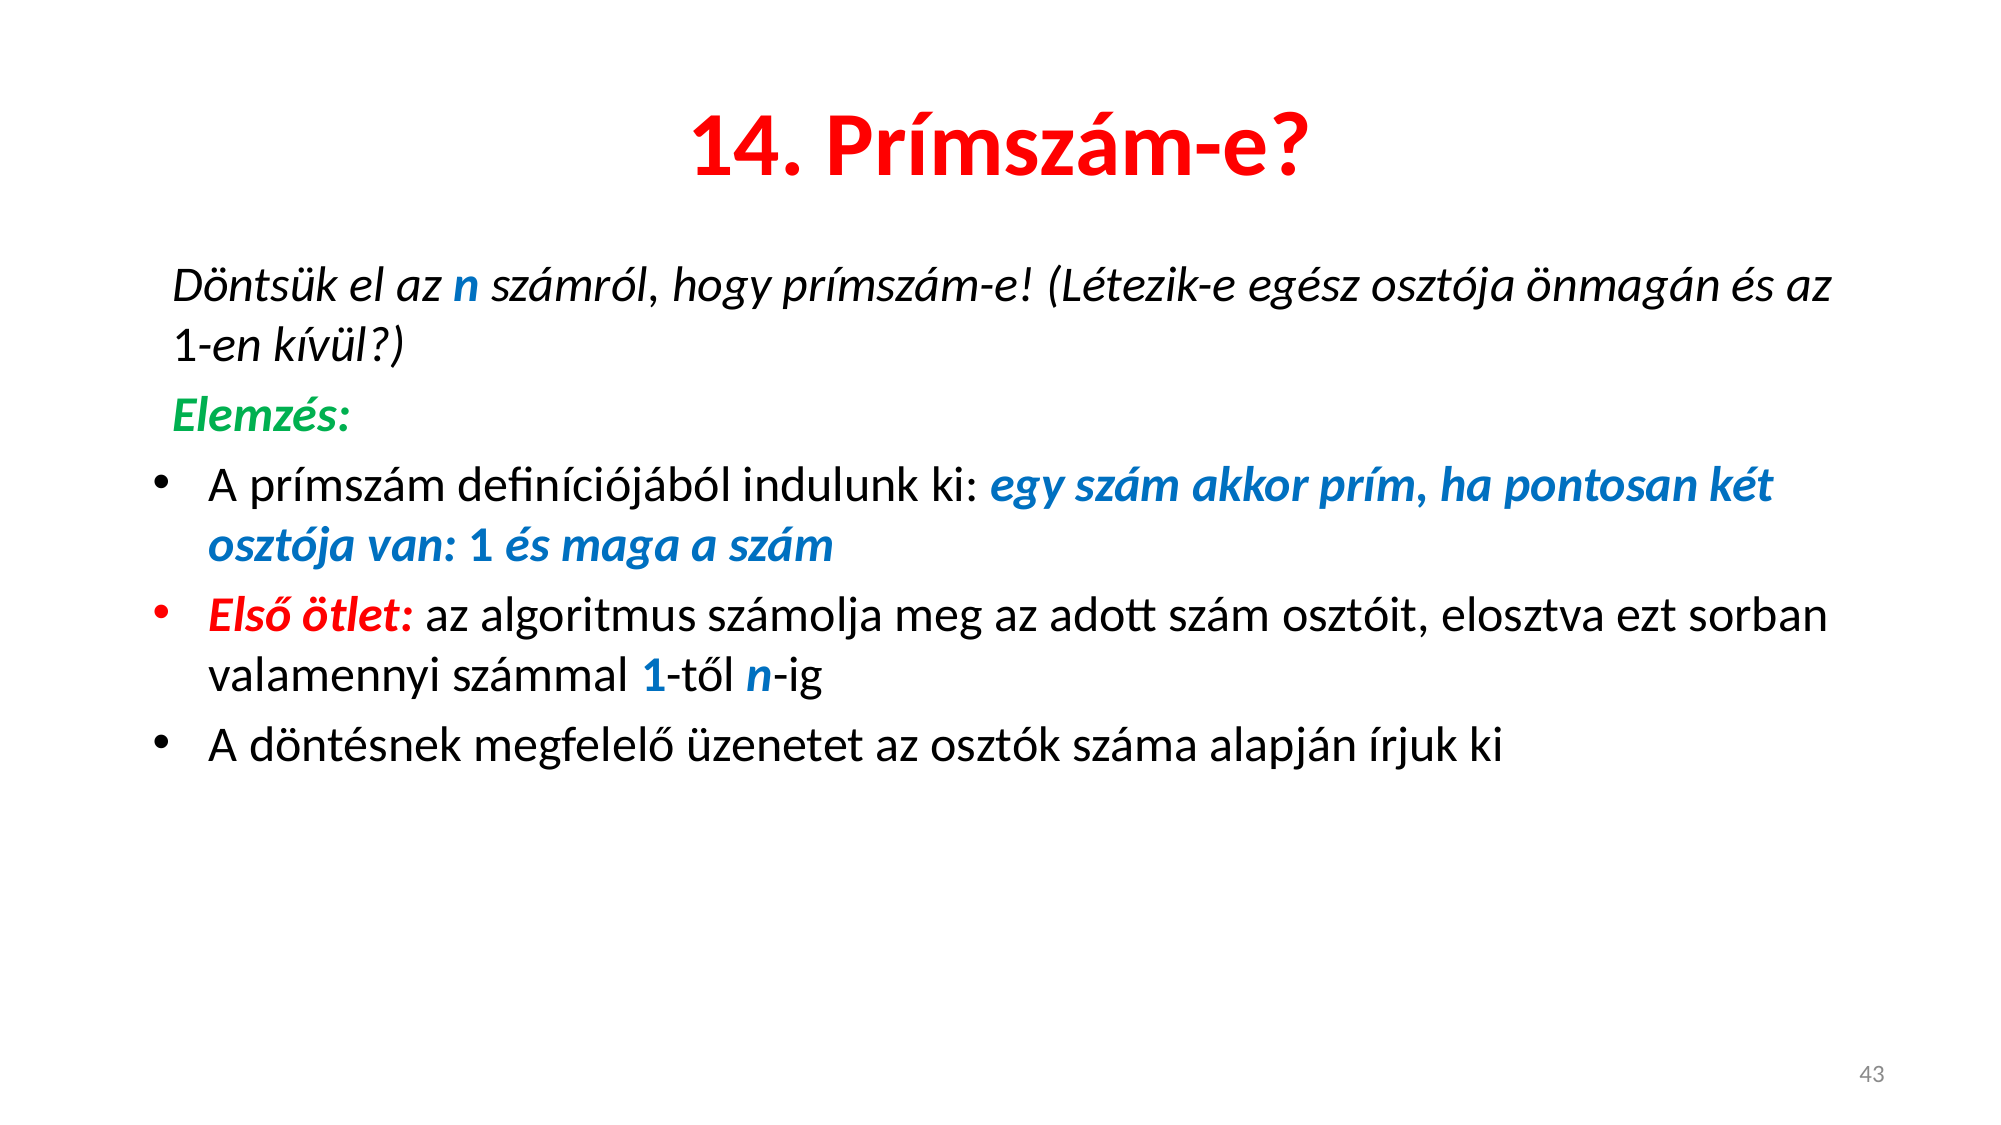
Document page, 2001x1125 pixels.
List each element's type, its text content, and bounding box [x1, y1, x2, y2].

slide_number 43 [1433, 1042, 1900, 1103]
title 14. Prímszám-e? [99, 45, 1900, 233]
list Döntsük el az n számról, hogy prímszám-e! (Létezik-e egész osztója önmagán és az 1-en kívül?) Elemzés: A prímszám definíciójából indulunk ki: egy szám akkor prím, ha pontosan két osztója van: 1 és maga a szám Első ötlet: az algoritmus számolja meg az adott szám osztóit, elosztva ezt sorban valamennyi számmal 1-től n-ig A döntésnek megfelelő üzenetet az osztók száma alapján írjuk ki [137, 243, 1900, 1050]
